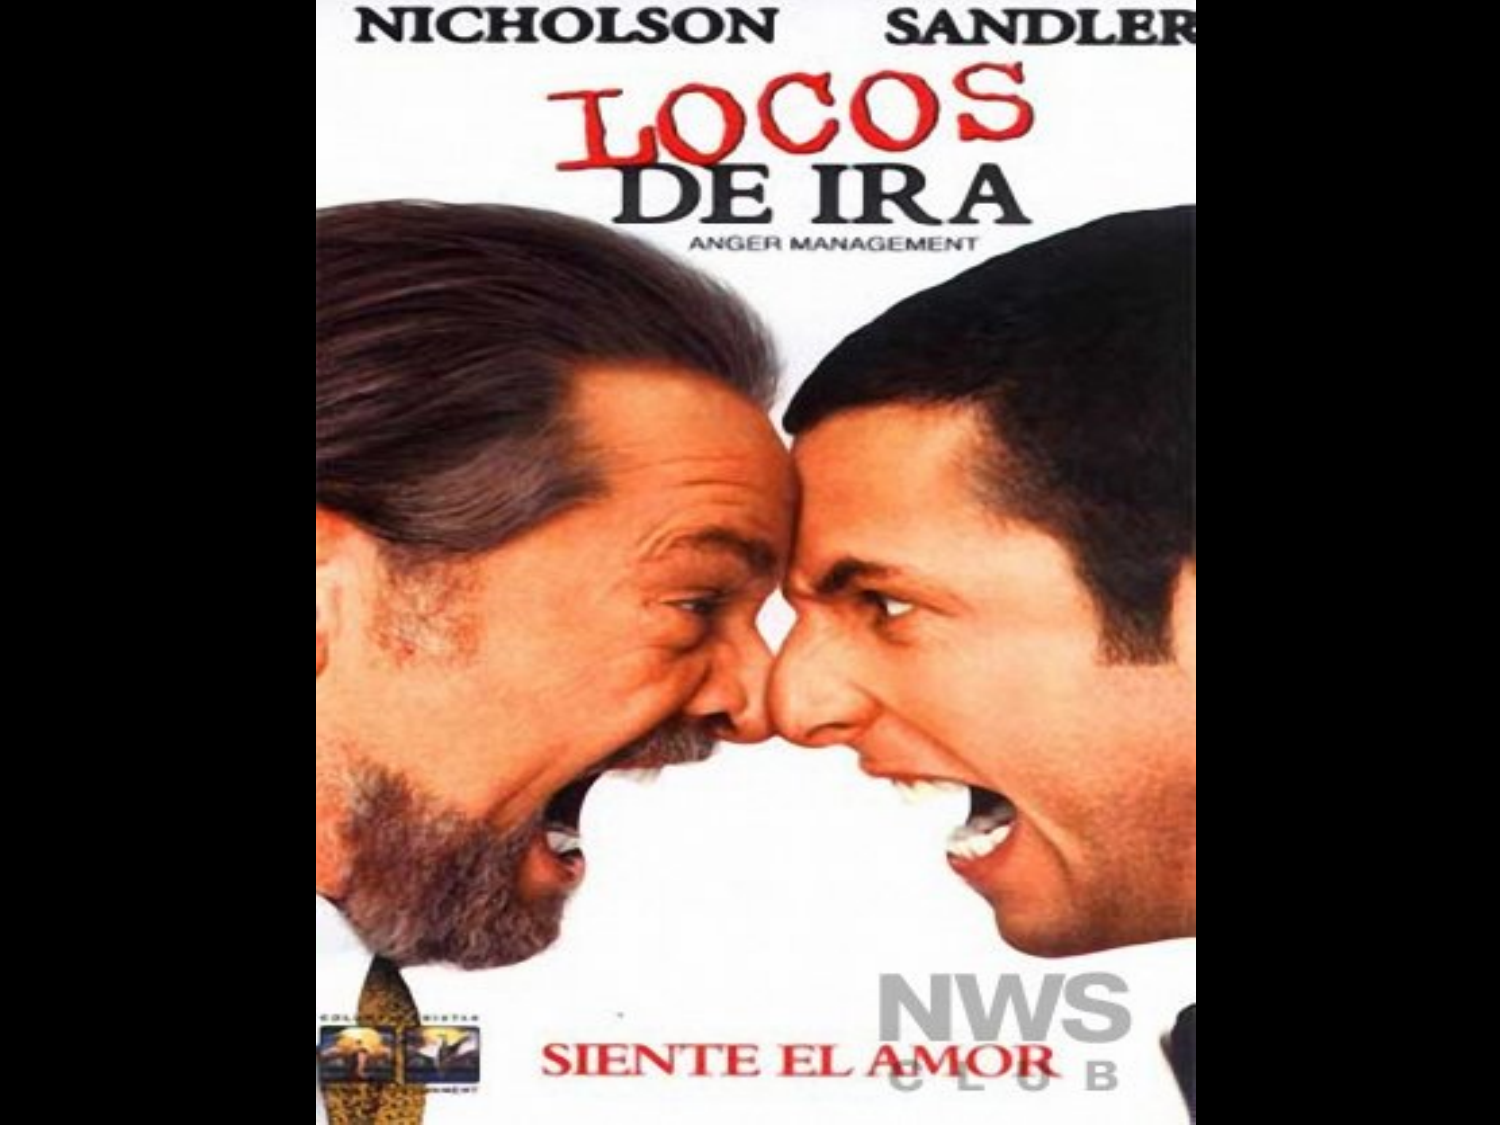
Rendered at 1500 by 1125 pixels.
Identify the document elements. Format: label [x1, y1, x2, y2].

picture [316, 0, 1196, 1125]
